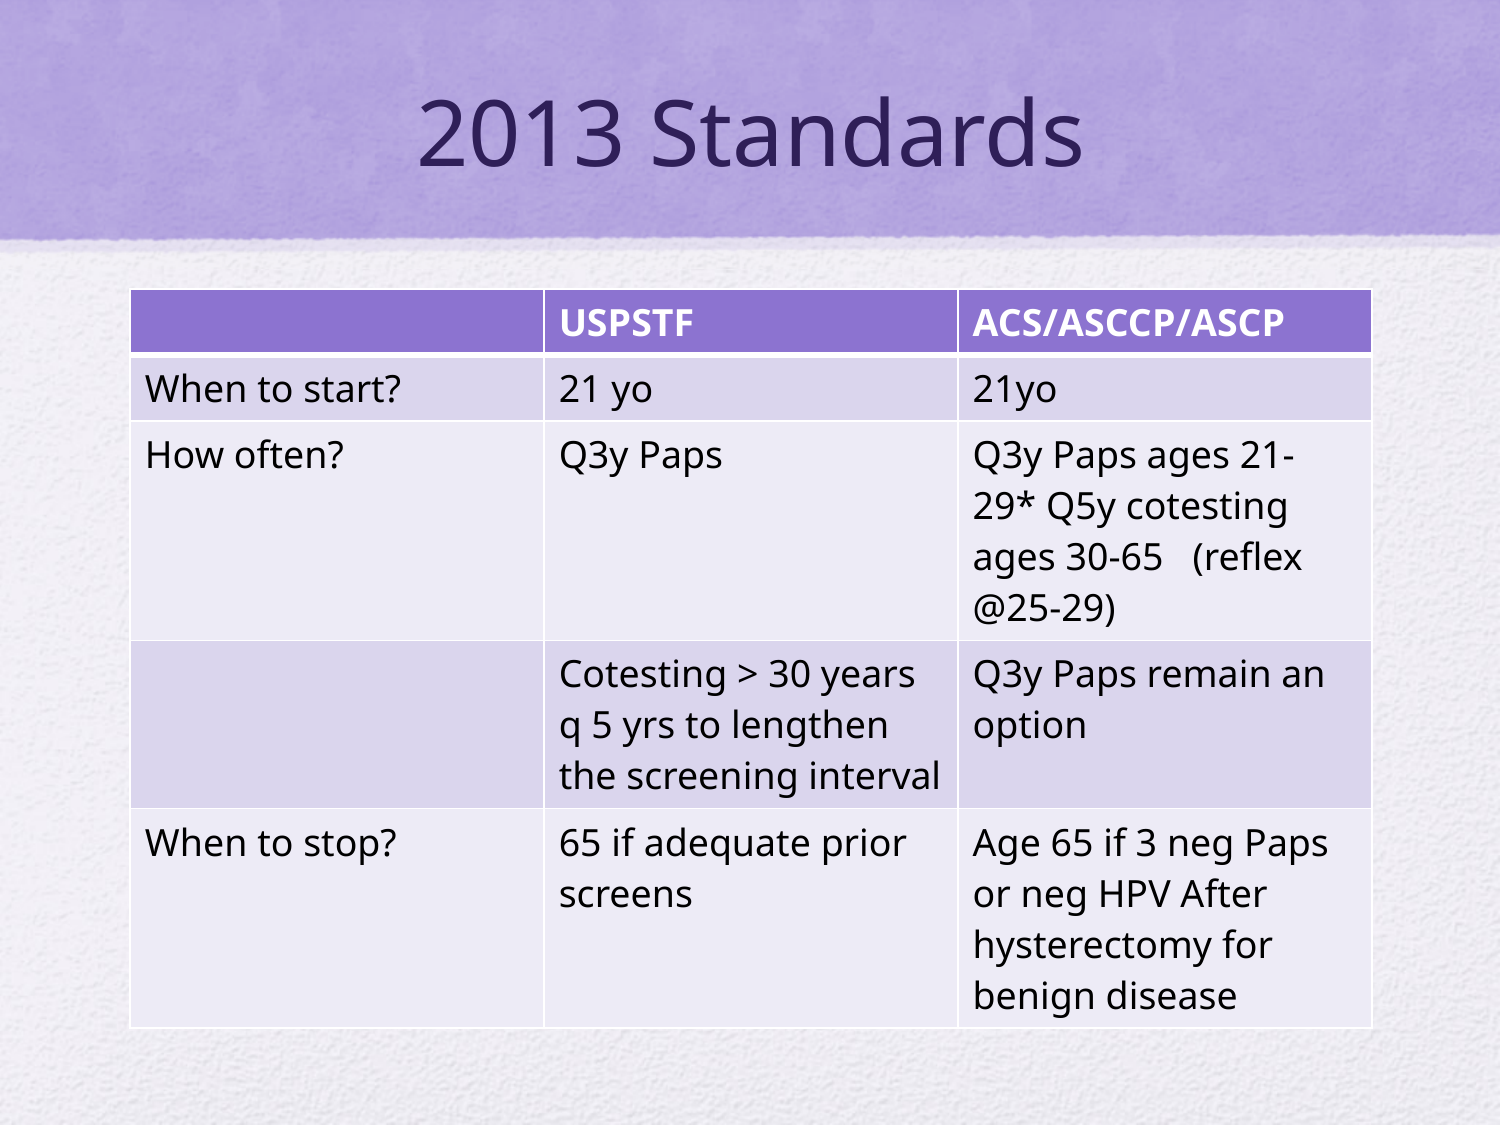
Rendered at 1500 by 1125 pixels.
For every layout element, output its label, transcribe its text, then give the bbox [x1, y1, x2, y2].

table_cell When to stop? [131, 809, 543, 1027]
table_cell [131, 641, 543, 808]
table_cell Age 65 if 3 neg Paps or neg HPV After hysterectomy for benign disease [959, 809, 1371, 1027]
table_cell Q3y Paps ages 21-29* Q5y cotesting ages 30-65 (reflex @25-29) [959, 422, 1371, 640]
table_cell Q3y Paps [545, 422, 957, 640]
table_cell Q3y Paps remain an option [959, 641, 1371, 808]
table_cell Cotesting > 30 years q 5 yrs to lengthen the screening interval [545, 641, 957, 808]
table_header ACS/ASCCP/ASCP [959, 290, 1371, 352]
table_cell 65 if adequate prior screens [545, 809, 957, 1027]
table_cell How often? [131, 422, 543, 640]
picture [0, 225, 1500, 1125]
table_cell When to start? [131, 358, 543, 420]
table_cell 21yo [959, 358, 1371, 420]
table_header USPSTF [545, 290, 957, 352]
table_header [131, 290, 543, 352]
title 2013 Standards [129, 6, 1372, 239]
table_cell 21 yo [545, 358, 957, 420]
